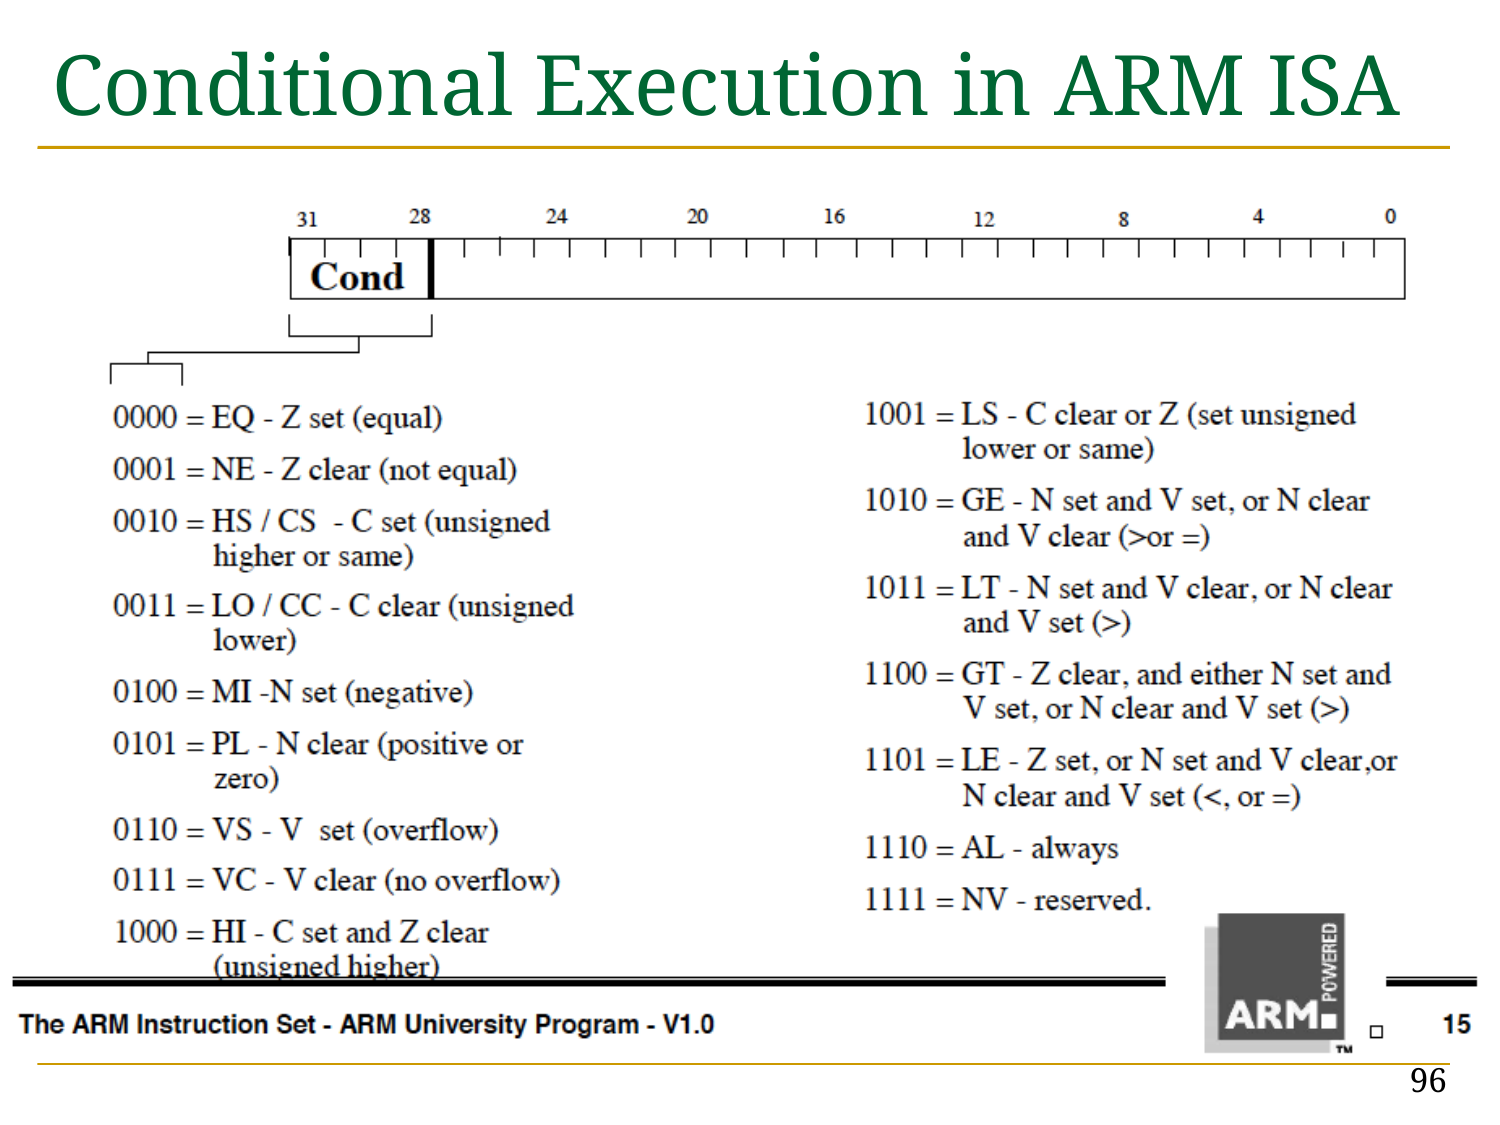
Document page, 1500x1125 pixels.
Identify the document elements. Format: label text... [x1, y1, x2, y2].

title Conditional Execution in ARM ISA [37, 24, 1450, 161]
slide_number 96 [1111, 1071, 1462, 1112]
picture [0, 162, 1500, 1063]
